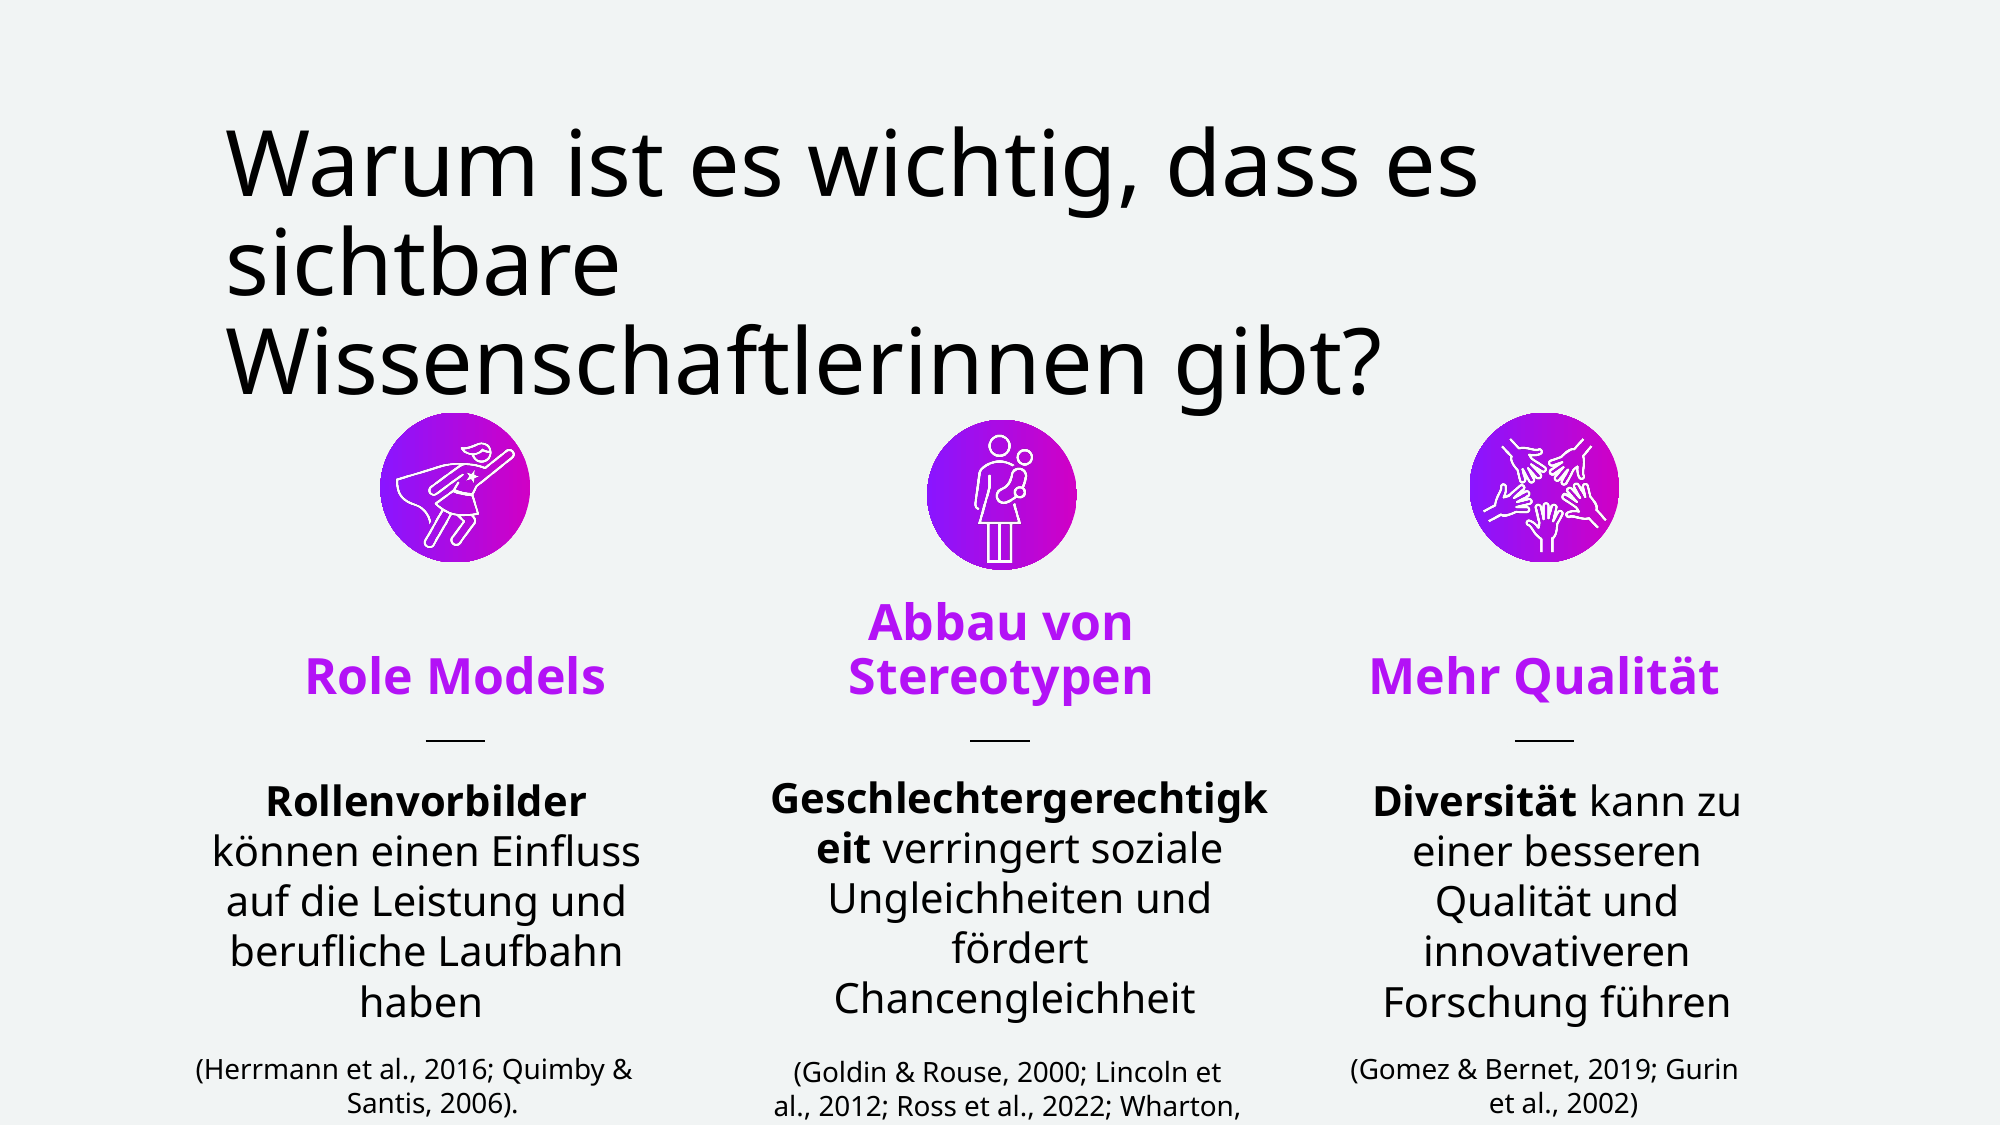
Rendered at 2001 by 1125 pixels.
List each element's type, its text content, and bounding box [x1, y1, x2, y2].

title Role Models [229, 605, 682, 726]
picture [393, 433, 518, 557]
text_box [1469, 451, 1479, 524]
text_box [1496, 412, 1593, 430]
title Mehr Qualität [1318, 605, 1771, 726]
subtitle Rollenvorbilder können einen Einfluss auf die Leistung und berufliche Laufbahn haben (Herrmann et al., 2016; Quimby & Santis, 2006). [146, 755, 682, 1026]
text_box [427, 557, 484, 563]
text_box [964, 419, 1040, 430]
picture [1479, 430, 1610, 560]
title Warum ist es wichtig, dass es sichtbare Wissenschaftlerinnen gibt? [205, 97, 1575, 304]
subtitle Geschlechtergerechtigkeit verringert soziale Ungleichheiten und fördert Chancengleichheit (Goldin & Rouse, 2000; Lincoln et al., 2012; Ross et al., 2022; Wharton, 2005, S. 184) [723, 751, 1293, 1022]
text_box [1610, 451, 1620, 524]
text_box [380, 446, 393, 530]
subtitle Diversität kann zu einer besseren Qualität und innovativeren Forschung führen (Gomez & Bernet, 2019; Gurin et al., 2002) [1318, 755, 1771, 1026]
text_box [518, 446, 531, 529]
title Abbau von Stereotypen [747, 605, 1256, 726]
text_box [927, 465, 933, 524]
text_box [404, 412, 507, 433]
text_box [1070, 463, 1077, 527]
picture [933, 430, 1070, 567]
